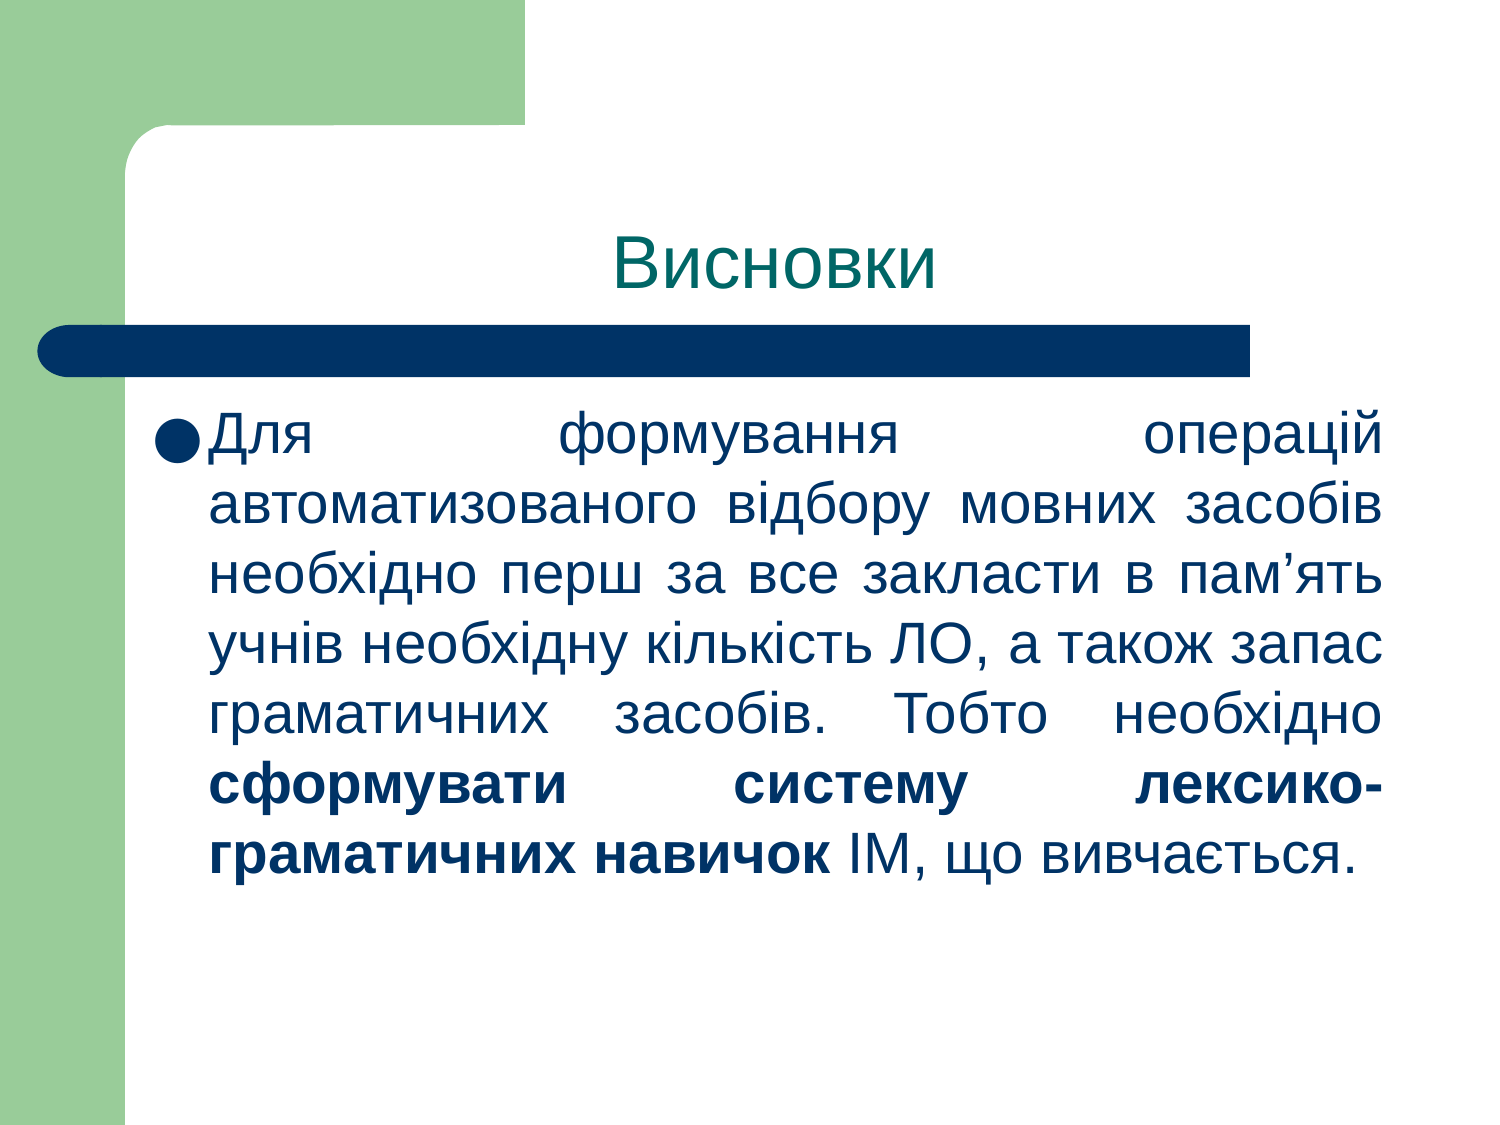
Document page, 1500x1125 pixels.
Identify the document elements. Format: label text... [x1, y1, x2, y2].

list Для формування операцій автоматизованого відбору мовних засобів необхідно перш за все закласти в пам’ять учнів необхідну кількість ЛО, а також запас граматичних засобів. Тобто необхідно сформувати систему лексико-граматичних навичок ІМ, що вивчається. [137, 387, 1400, 999]
title Висновки [125, 125, 1425, 313]
